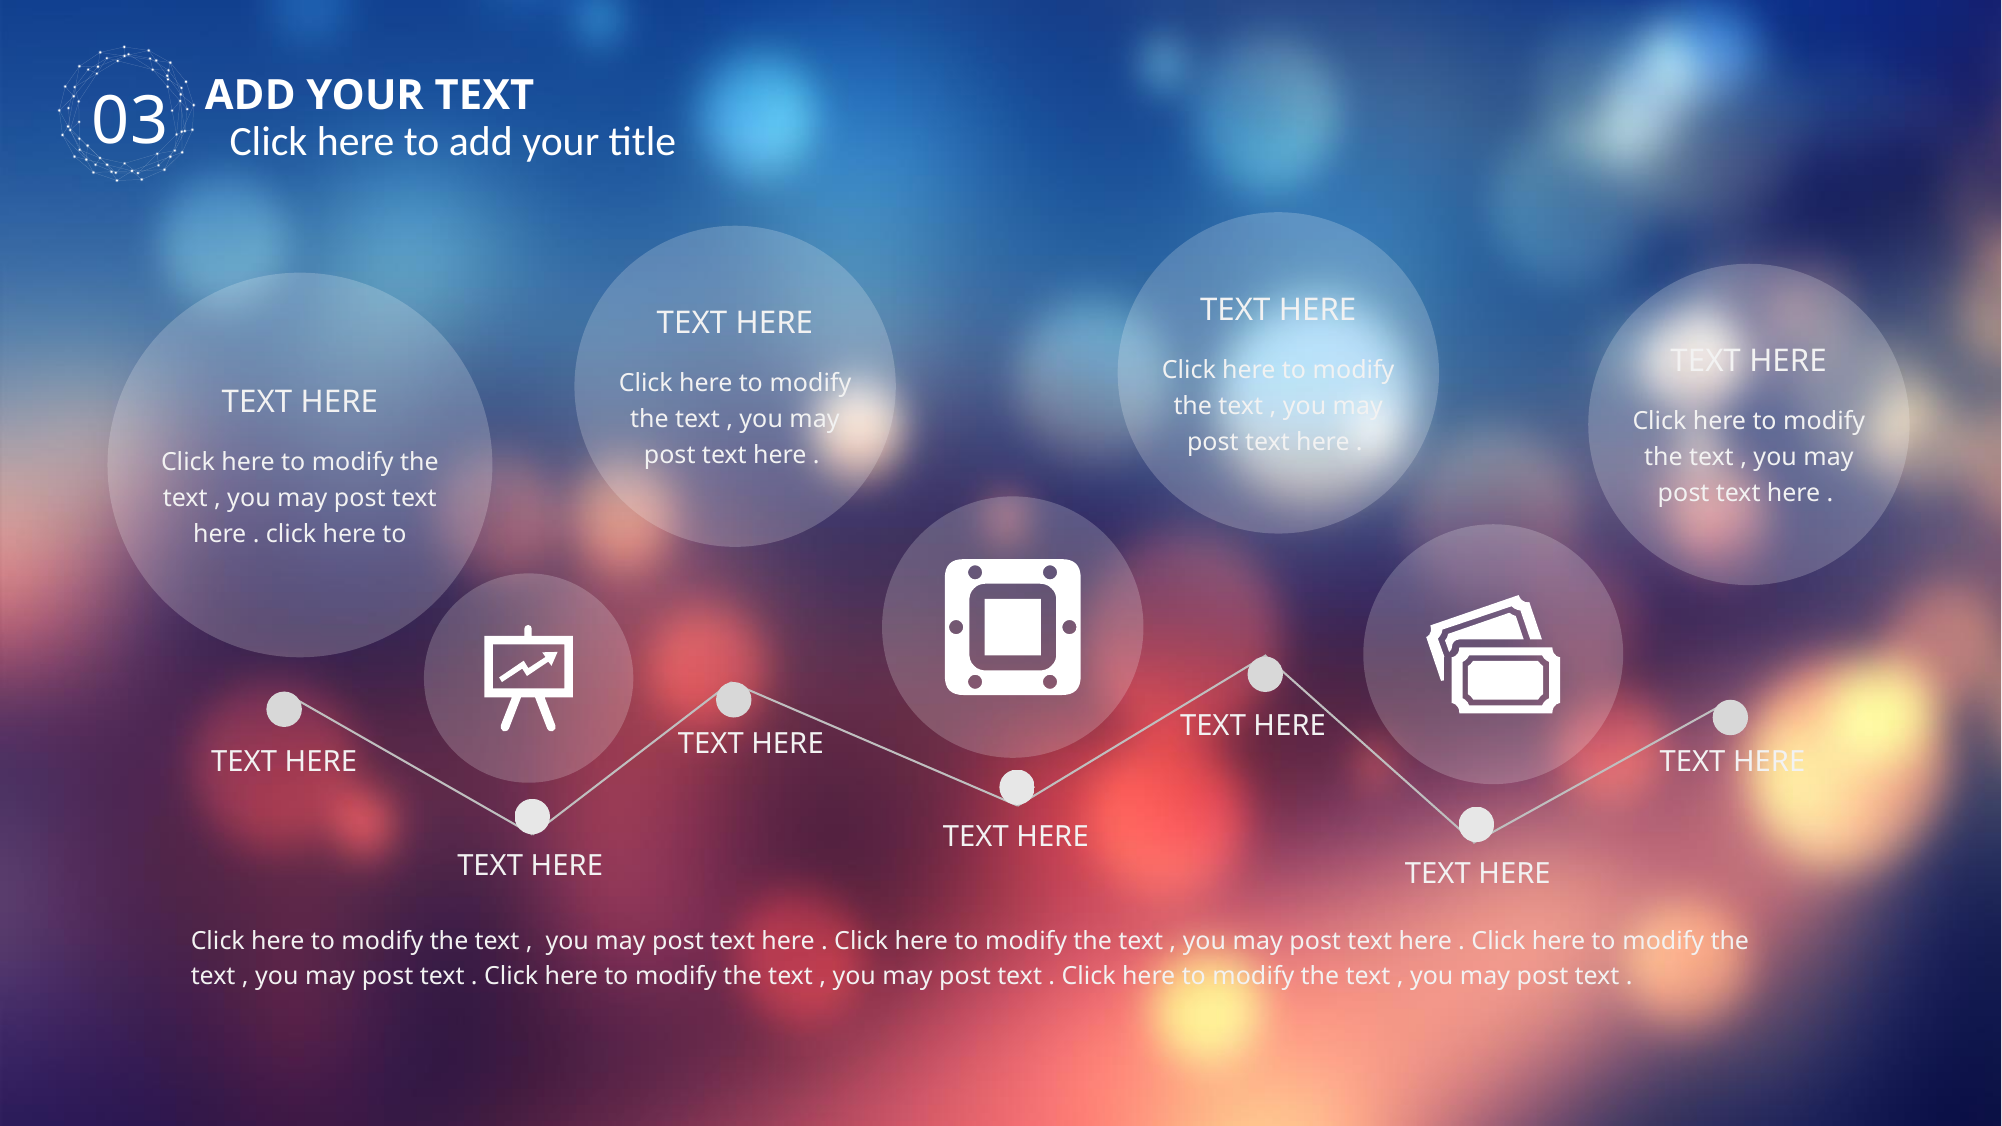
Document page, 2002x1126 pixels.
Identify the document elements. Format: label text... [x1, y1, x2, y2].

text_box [881, 496, 1144, 759]
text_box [1117, 211, 1440, 534]
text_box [1159, 656, 1347, 750]
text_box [59, 45, 196, 182]
text_box ADD YOUR TEXT [199, 59, 550, 125]
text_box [1384, 806, 1572, 898]
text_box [1639, 699, 1826, 786]
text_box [657, 681, 845, 768]
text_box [423, 573, 634, 783]
text_box Click here to add your title [214, 106, 692, 172]
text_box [1587, 263, 1910, 586]
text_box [190, 691, 378, 786]
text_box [1108, 654, 1721, 844]
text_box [436, 798, 624, 890]
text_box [107, 272, 493, 658]
text_box Click here to modify the text , you may post text here . Click here to modify the text , you may post text here . Click here to modify the text , you may post text . Click here to modify the text , you may post text . Click here to modify the text , you may post text . [175, 910, 1828, 998]
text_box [1363, 523, 1624, 785]
picture [0, 0, 2002, 1126]
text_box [922, 769, 1110, 861]
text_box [283, 654, 924, 844]
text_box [574, 225, 897, 548]
